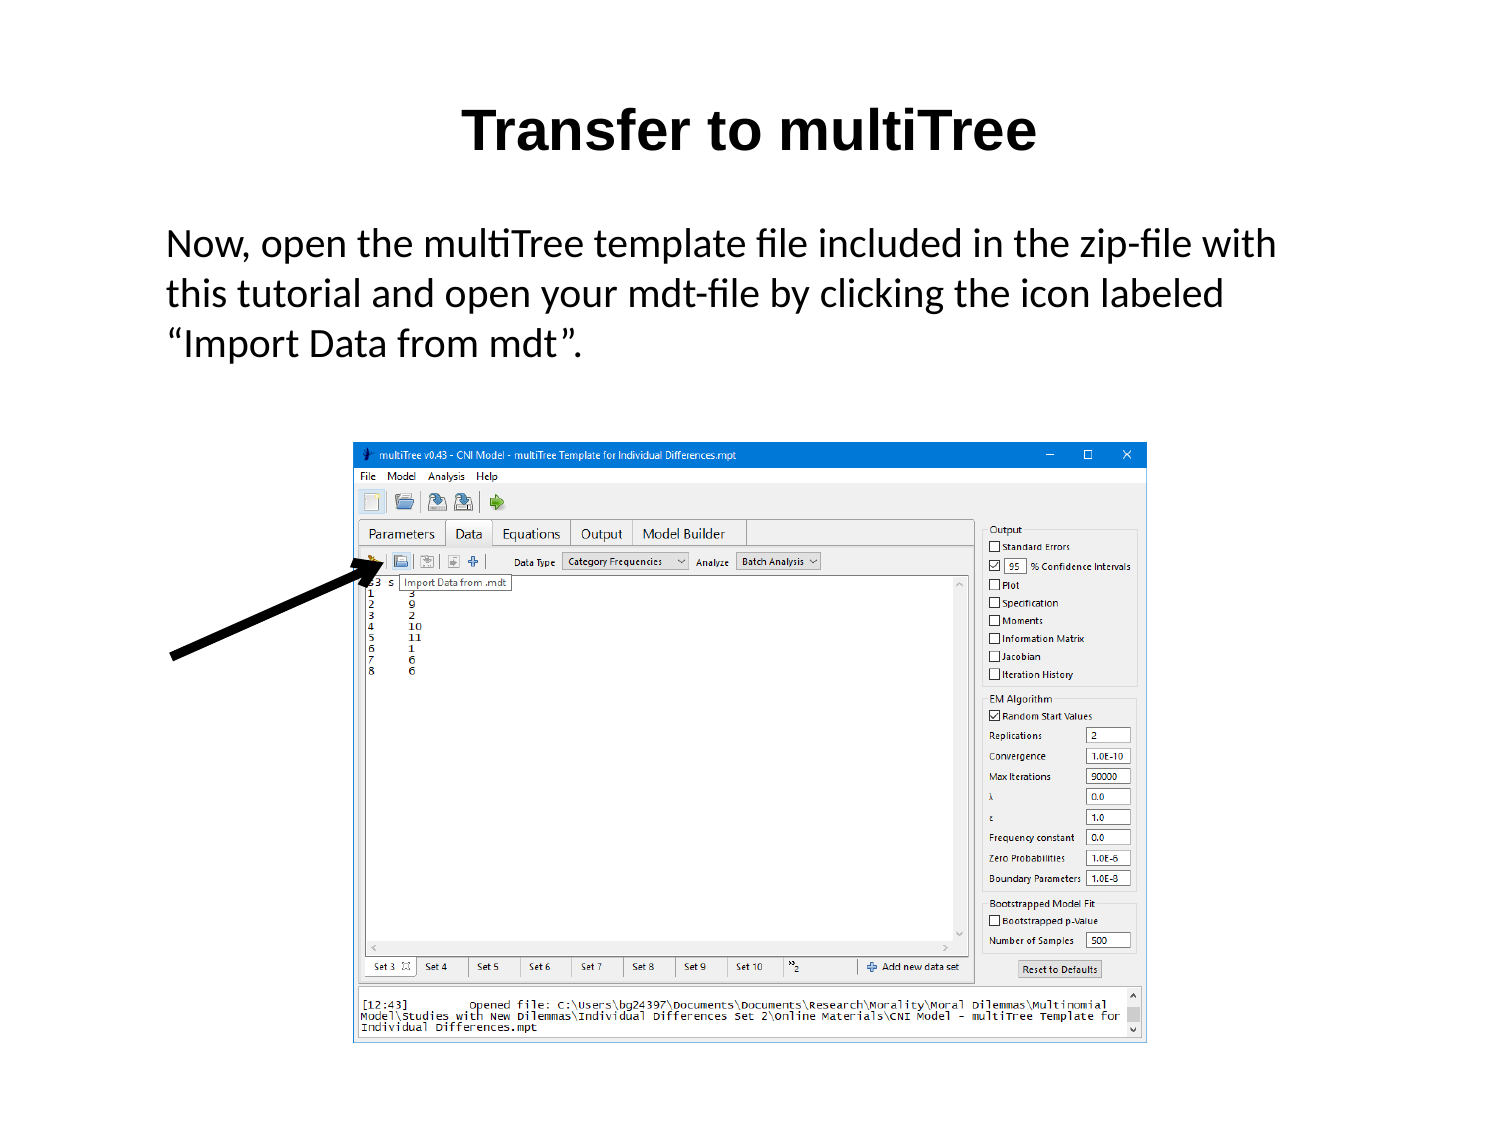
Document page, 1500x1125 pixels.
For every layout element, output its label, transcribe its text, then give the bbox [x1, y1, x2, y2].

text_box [170, 562, 384, 658]
picture [352, 442, 1147, 1043]
text_box Transfer to multiTree [0, 84, 1500, 185]
text_box Now, open the multiTree template file included in the zip-file with this tutorial and open your mdt-file by clicking the icon labeled “Import Data from mdt”. [151, 208, 1356, 423]
